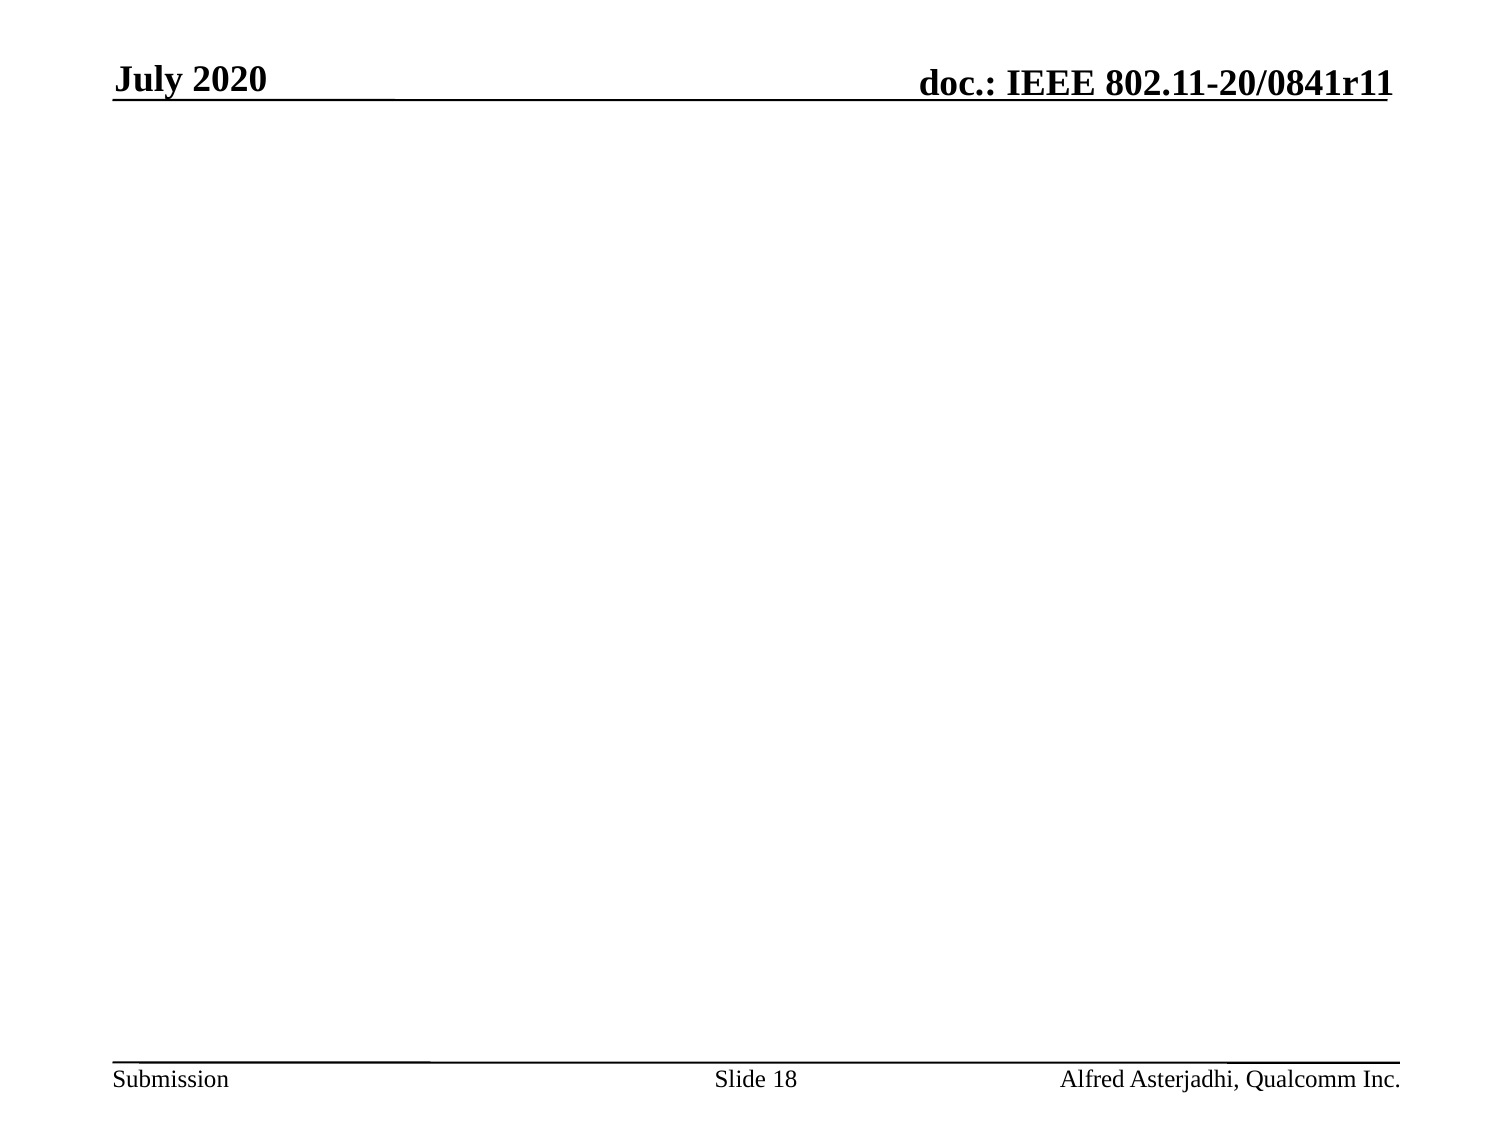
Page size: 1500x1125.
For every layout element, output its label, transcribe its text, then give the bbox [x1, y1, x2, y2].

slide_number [114, 54, 423, 100]
footer Alfred Asterjadhi, Qualcomm Inc. [878, 1061, 1402, 1093]
slide_number Slide 18 [712, 1061, 800, 1123]
